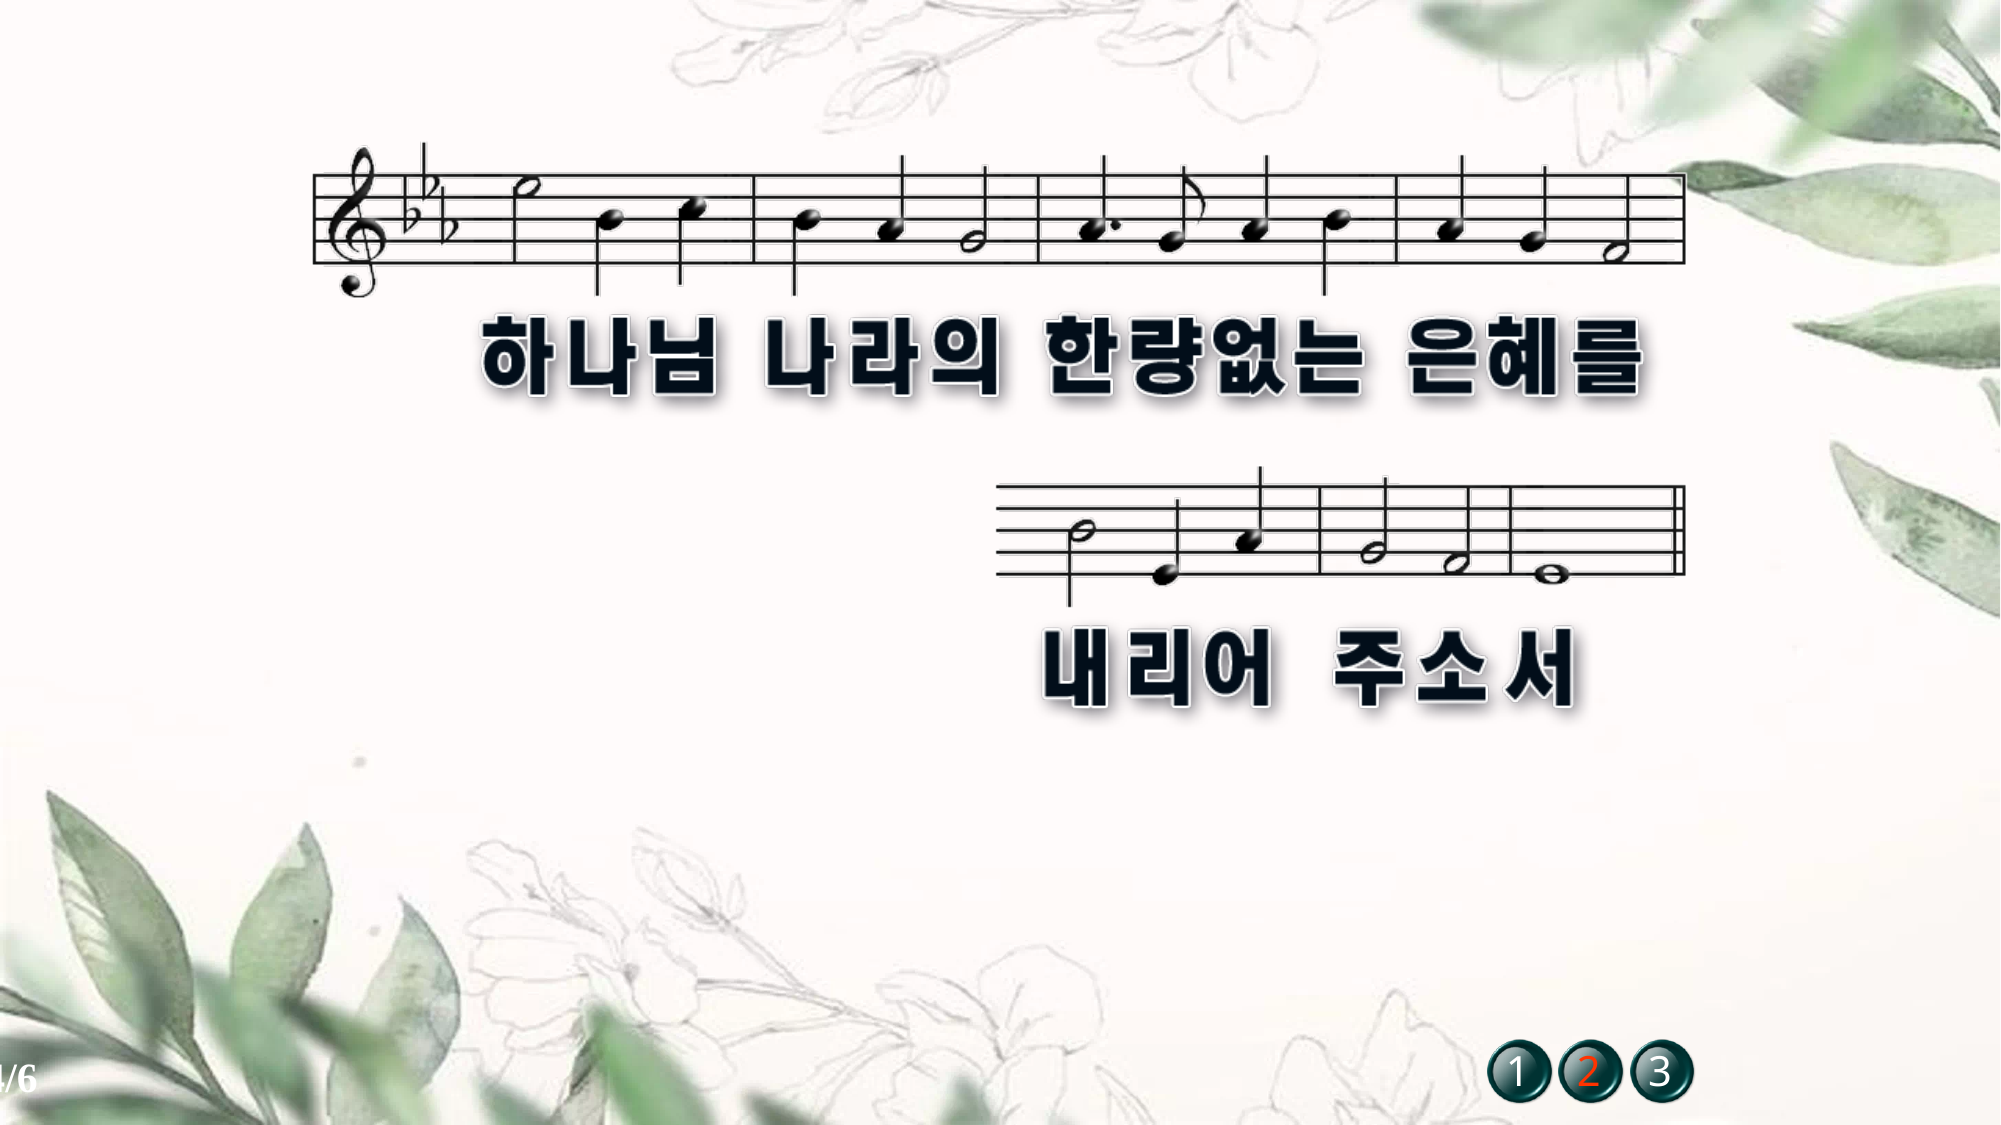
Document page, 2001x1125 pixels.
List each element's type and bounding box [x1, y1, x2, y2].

text_box [1627, 1035, 1697, 1106]
text_box [1555, 1035, 1626, 1106]
text_box [1484, 1035, 1555, 1106]
picture [0, 0, 2001, 1125]
